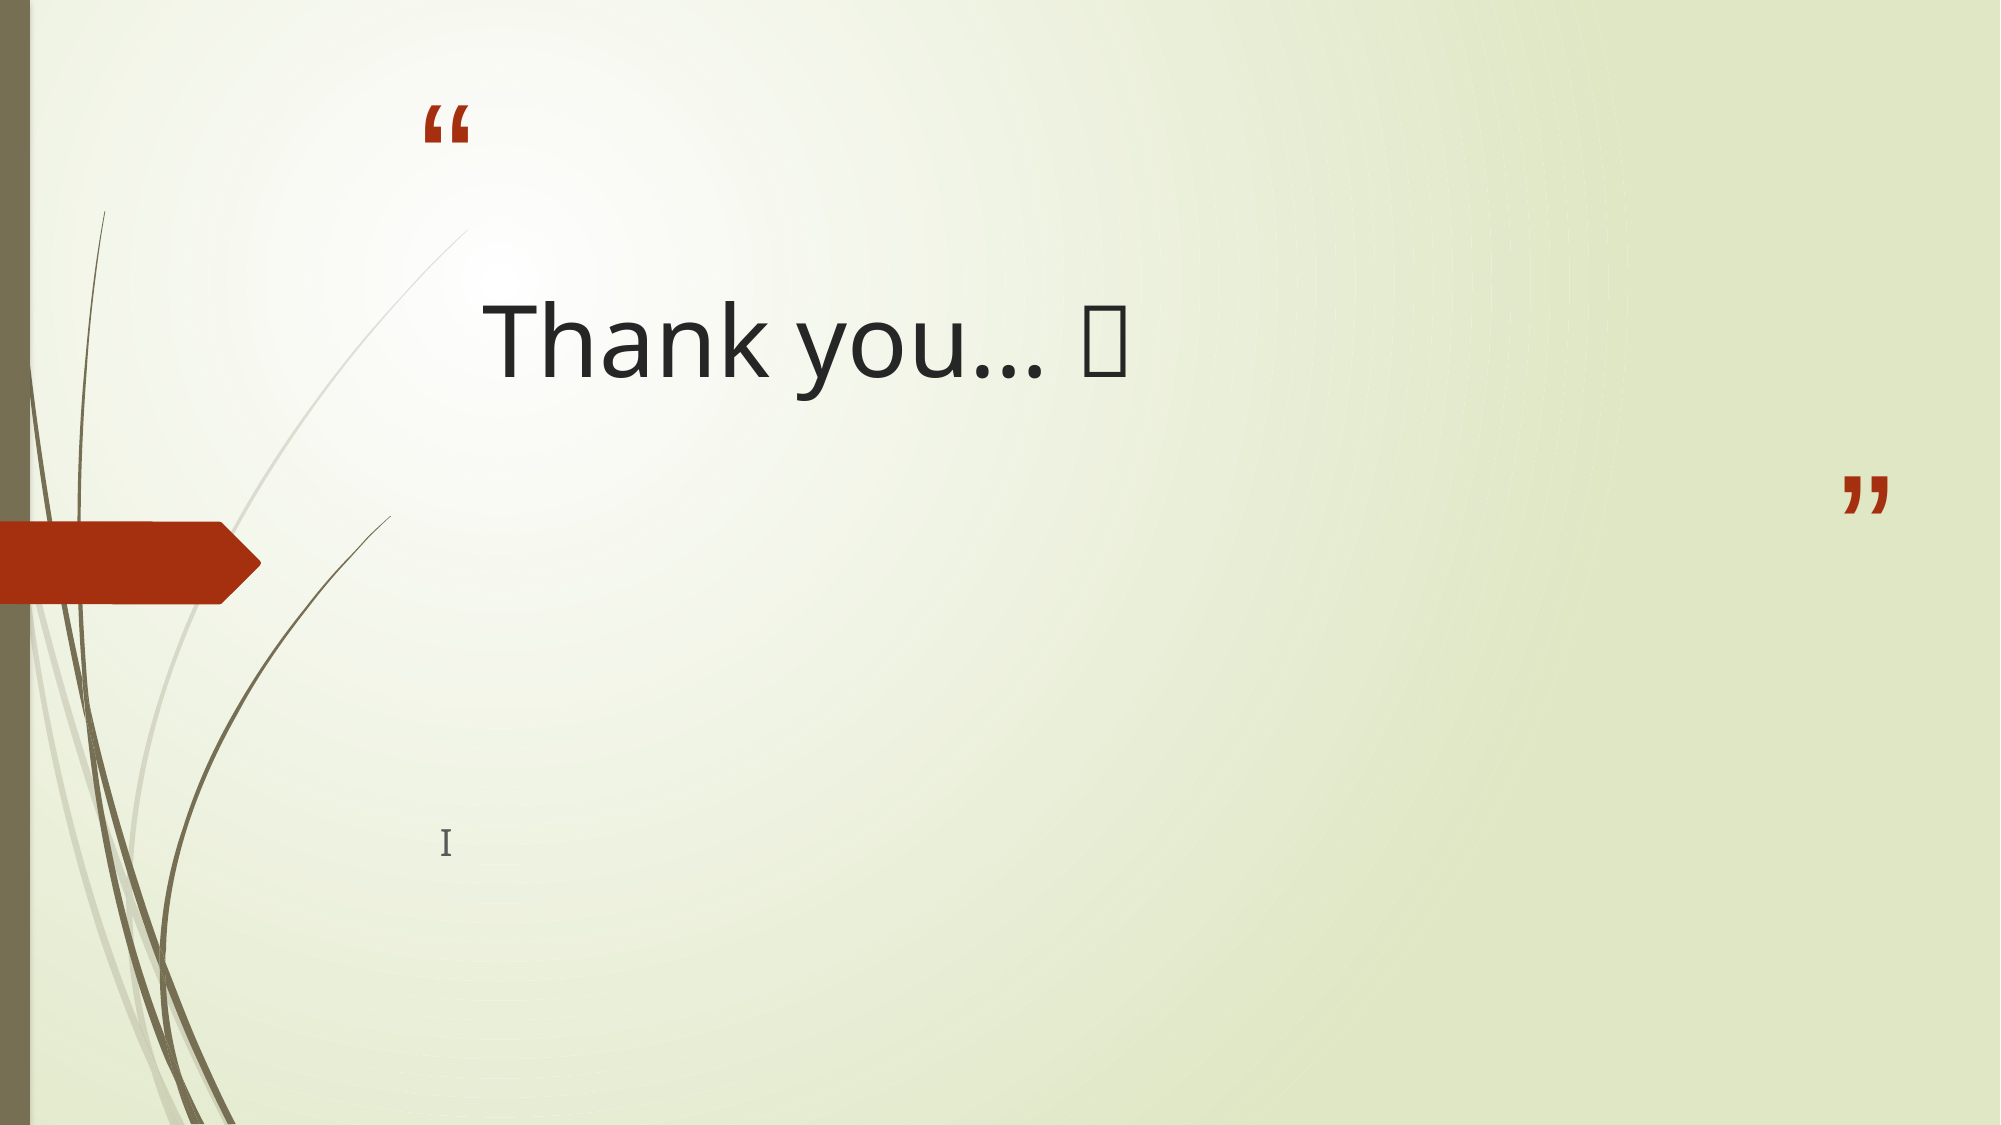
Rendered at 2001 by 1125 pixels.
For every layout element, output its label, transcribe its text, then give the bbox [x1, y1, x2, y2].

title Thank you…  [467, 99, 1845, 575]
list I [424, 714, 1888, 970]
